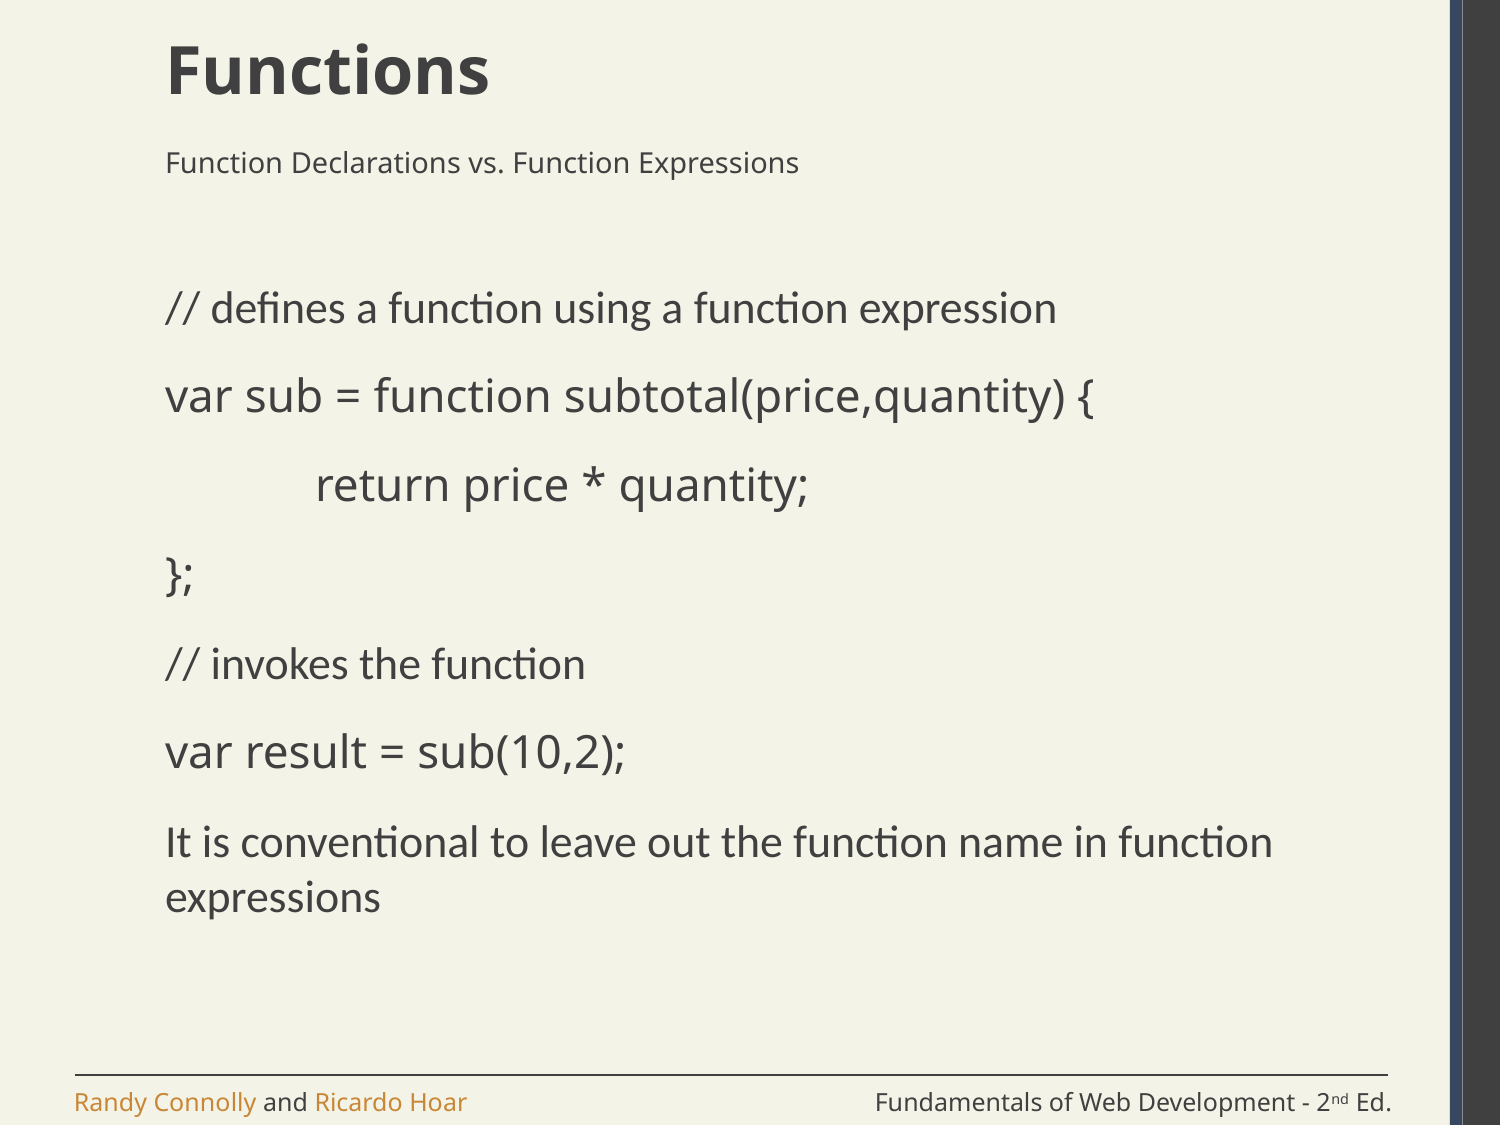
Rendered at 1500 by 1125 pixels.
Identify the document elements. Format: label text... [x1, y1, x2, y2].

list // defines a function using a function expression var sub = function subtotal(price,quantity) { return price * quantity; }; // invokes the function var result = sub(10,2); It is conventional to leave out the function name in function expressions [150, 270, 1365, 1013]
list Function Declarations vs. Function Expressions [150, 137, 1200, 188]
title Functions [150, 20, 1425, 188]
